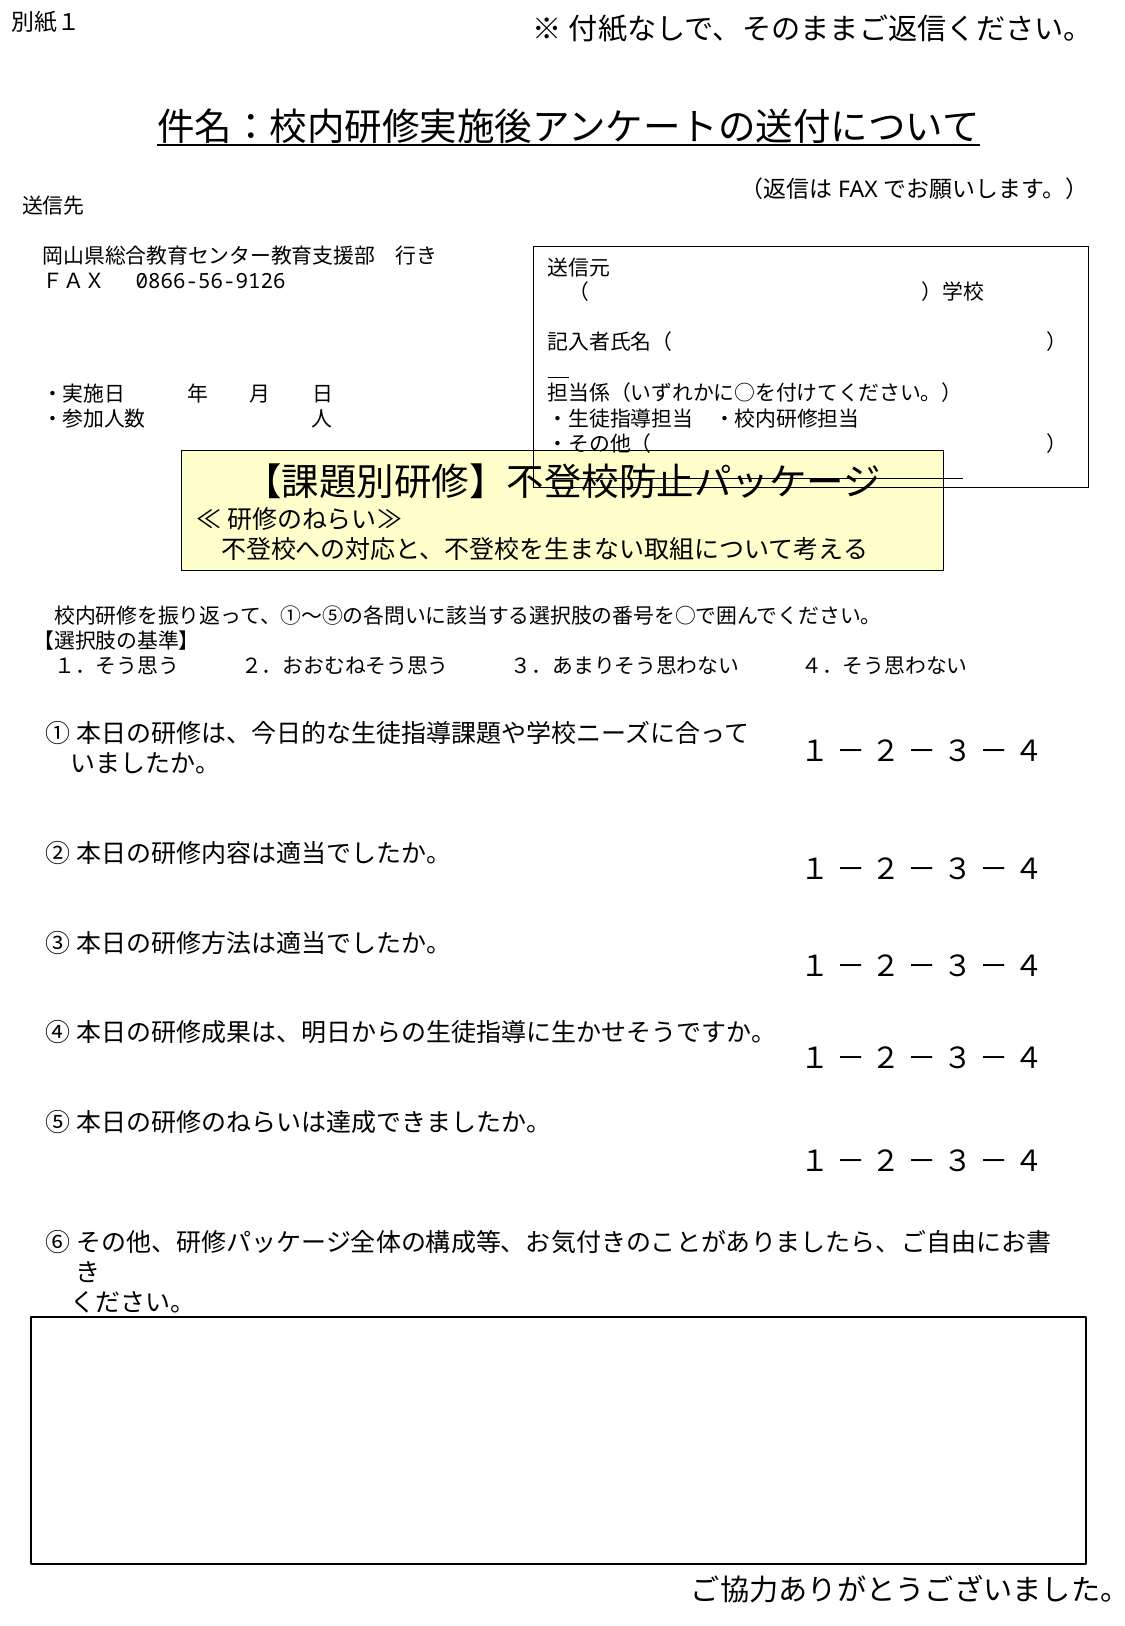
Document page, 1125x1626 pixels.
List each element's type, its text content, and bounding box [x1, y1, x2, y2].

text_box 校内研修を振り返って、①～⑤の各問いに該当する選択肢の番号を○で囲んでください。 【選択肢の基準】 １．そう思う ２．おおむねそう思う ３．あまりそう思わない ４．そう思わない [19, 594, 1024, 685]
text_box （返信はFAXでお願いします。） [725, 167, 1104, 210]
text_box １ － ２ － ３ － ４ [785, 1032, 1101, 1082]
text_box ご協力ありがとうございました。 [646, 1563, 1118, 1614]
text_box １ － ２ － ３ － ４ [785, 725, 1101, 775]
text_box １ － ２ － ３ － ４ [785, 939, 1101, 990]
text_box １ － ２ － ３ － ４ [785, 842, 1101, 893]
text_box 【課題別研修】不登校防止パッケージ ≪研修のねらい≫ 不登校への対応と、不登校を生まない取組について考える [181, 450, 944, 571]
text_box １ － ２ － ３ － ４ [785, 1134, 1101, 1185]
text_box ・実施日 年 月 日 ・参加人数 人 [25, 373, 373, 437]
text_box 送信先 岡山県総合教育センター教育支援部 行き ＦＡＸ 0866-56-9126 [7, 185, 610, 301]
text_box 送信元 （ ）学校 記入者氏名（ ） 担当係（いずれかに○を付けてください。） ・生徒指導担当 ・校内研修担当 ・その他（ ） [533, 246, 1089, 488]
text_box [29, 1315, 1088, 1566]
text_box ①本日の研修は、今日的な生徒指導課題や学校ニーズに合って いましたか。 ②本日の研修内容は適当でしたか。 ③本日の研修方法は適当でしたか。 ④本日の研修成果は、明日からの生徒指導に生かせそうですか。 ⑤本日の研修のねらいは達成できましたか。 ⑥その他、研修パッケージ全体の構成等、お気付きのことがありましたら、ご自由にお書き ください。 [30, 710, 1087, 1315]
text_box 別紙１ [0, 0, 96, 43]
text_box 件名：校内研修実施後アンケートの送付について [66, 95, 1071, 156]
text_box ※付紙なしで、そのままご返信ください。 [517, 2, 1108, 53]
